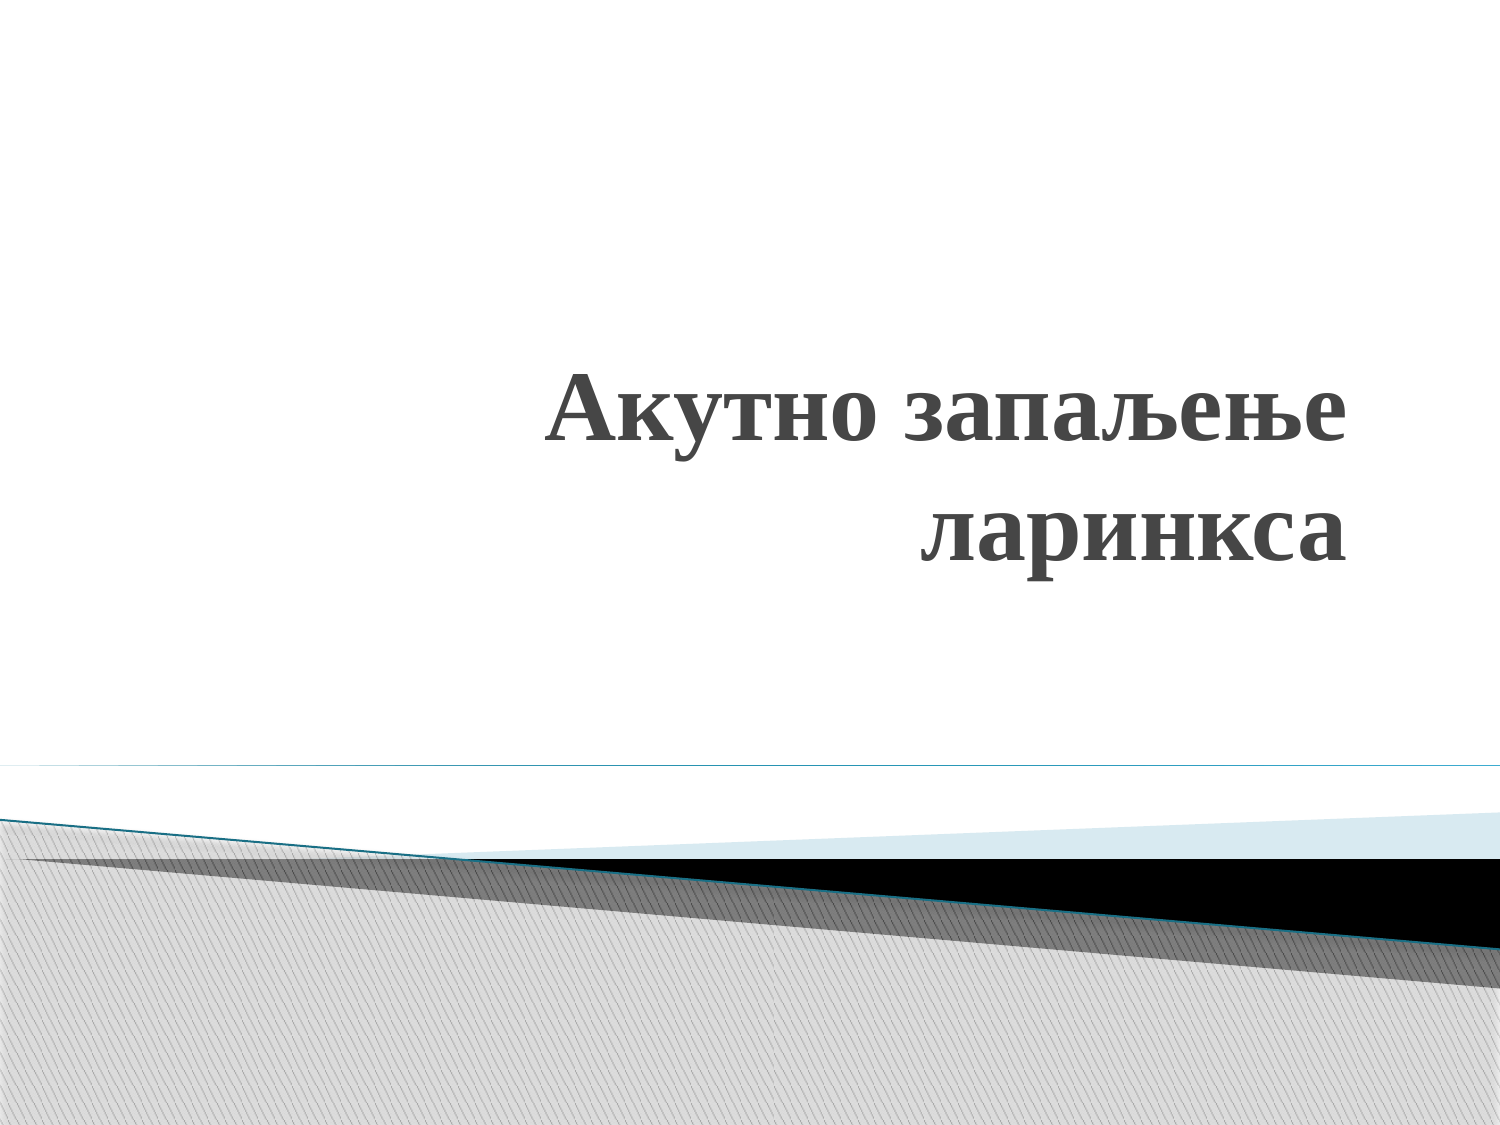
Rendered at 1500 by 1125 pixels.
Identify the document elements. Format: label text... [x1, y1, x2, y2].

picture [5, 859, 1500, 989]
title Акутно запаљење ларинкса [112, 287, 1388, 588]
